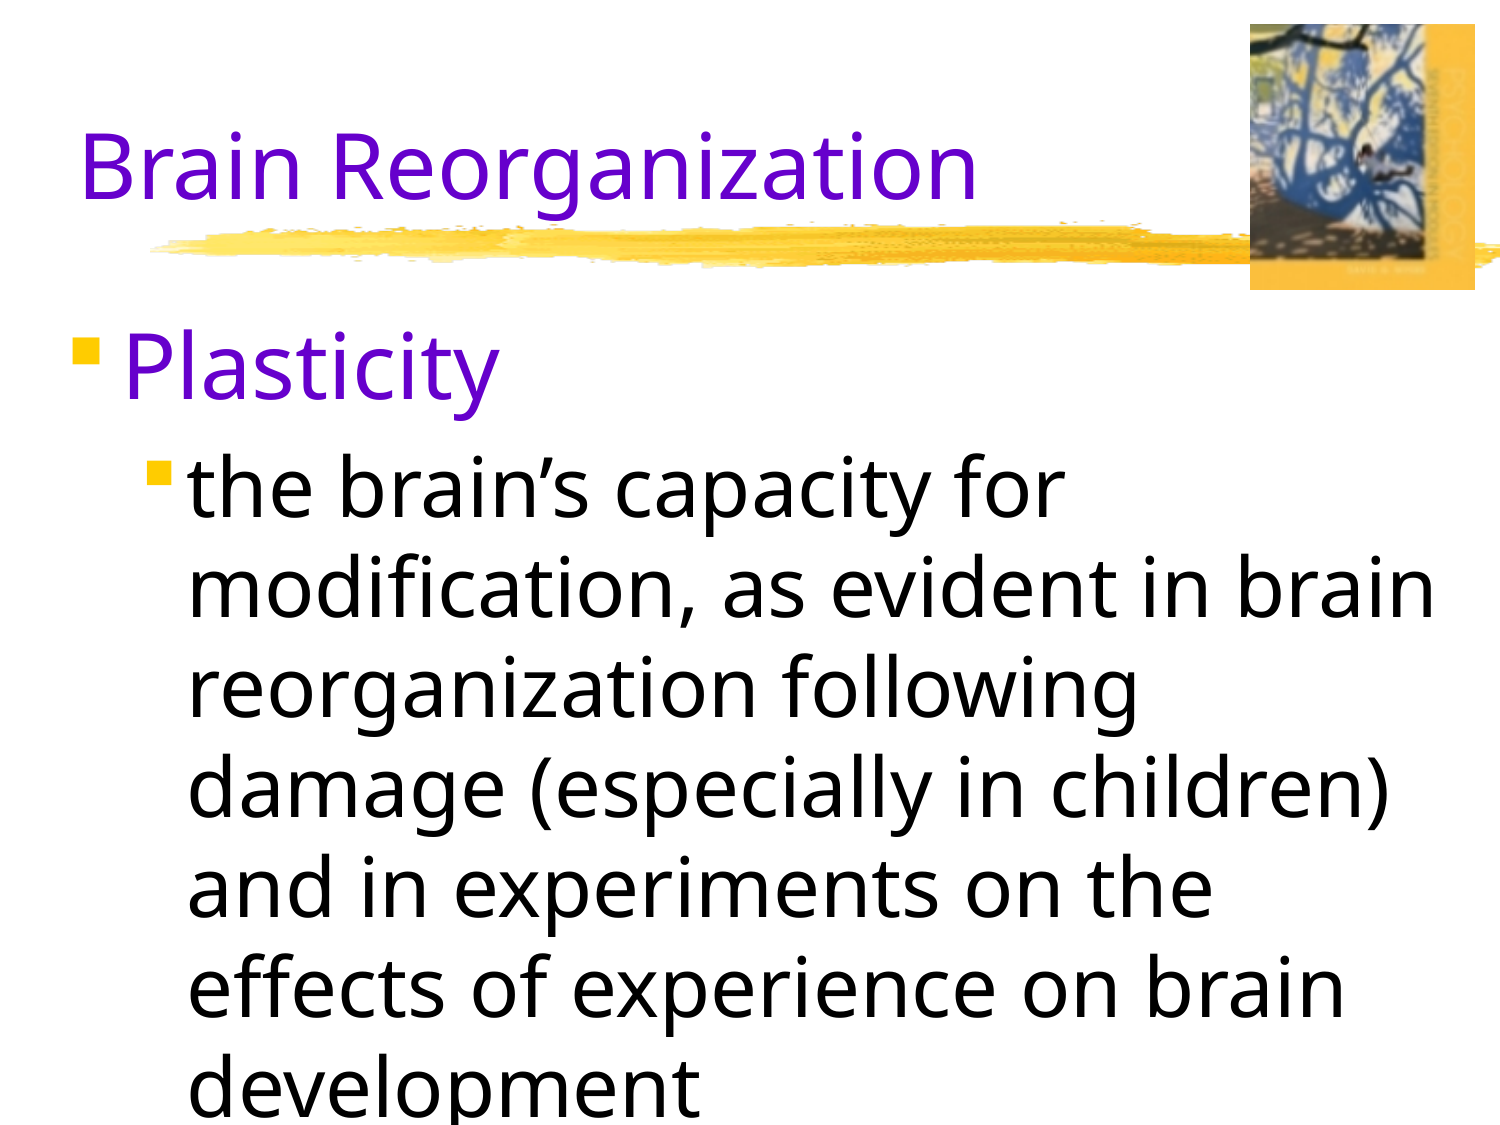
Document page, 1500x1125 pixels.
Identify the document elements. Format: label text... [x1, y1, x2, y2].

list Plasticity the brain’s capacity for modification, as evident in brain reorganization following damage (especially in children) and in experiments on the effects of experience on brain development [49, 299, 1500, 1048]
title Brain Reorganization [62, 37, 1209, 226]
picture [150, 24, 1500, 290]
